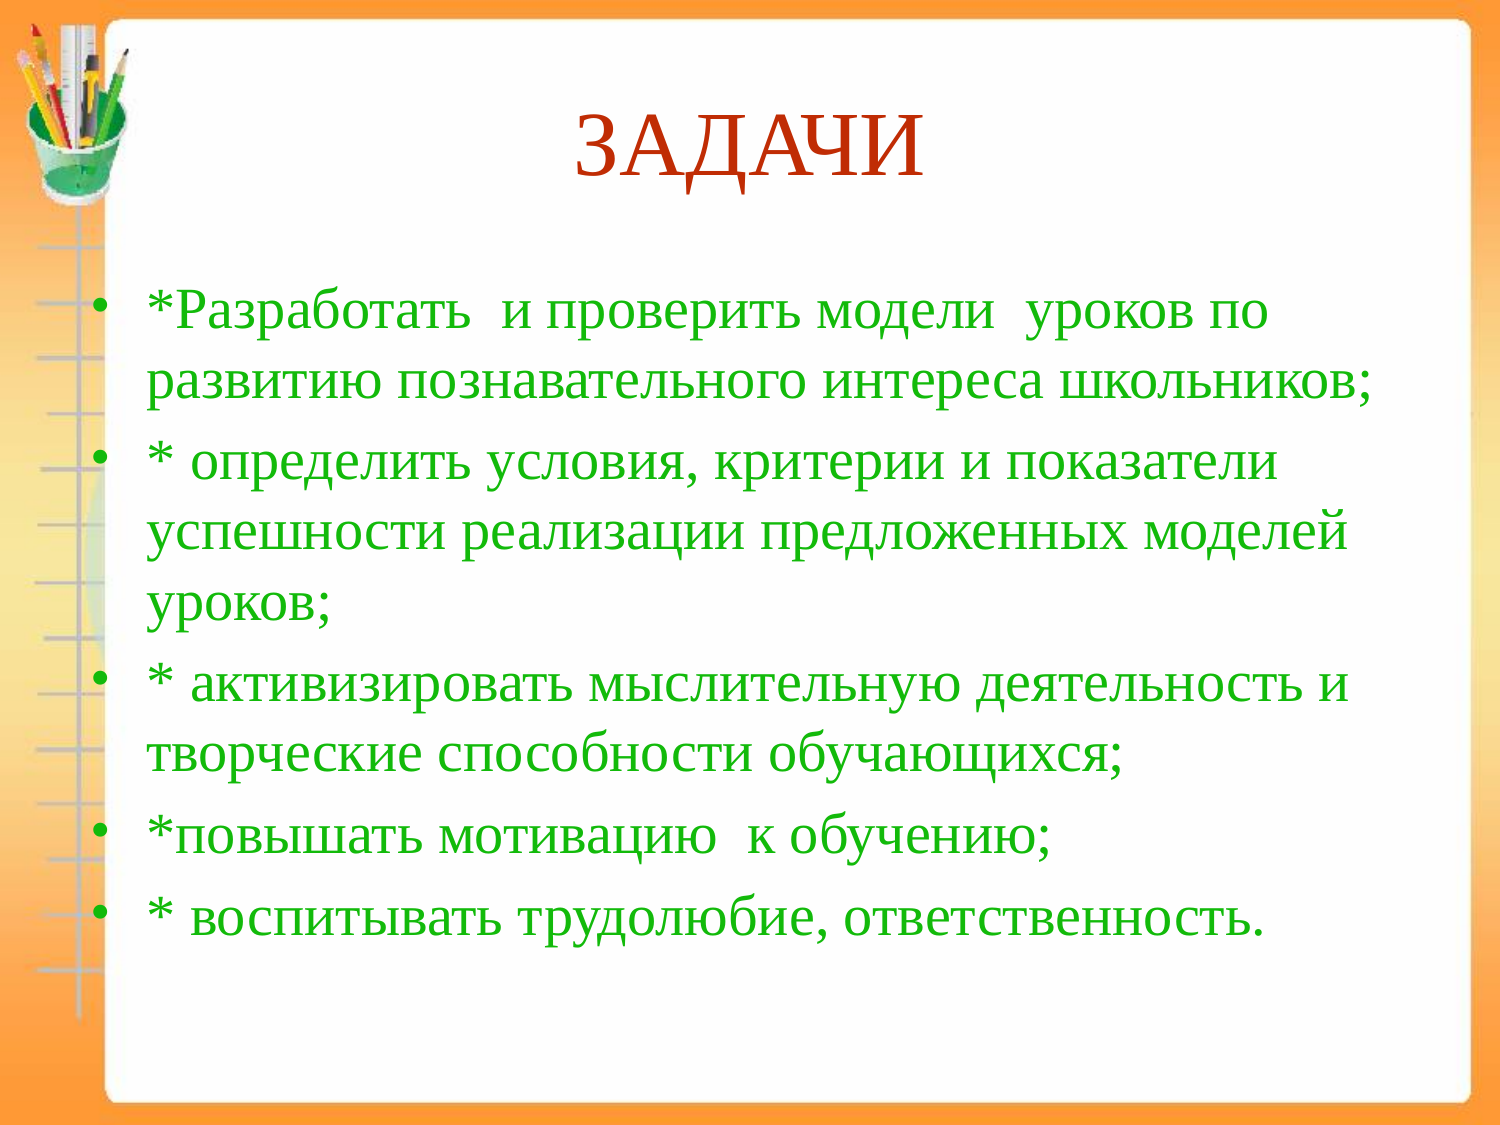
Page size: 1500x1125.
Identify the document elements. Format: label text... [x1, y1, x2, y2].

picture [0, 0, 1500, 1125]
list *Разработать и проверить модели уроков по развитию познавательного интереса школьников; * определить условия, критерии и показатели успешности реализации предложенных моделей уроков; * активизировать мыслительную деятельность и творческие способности обучающихся; *повышать мотивацию к обучению; * воспитывать трудолюбие, ответственность. [75, 262, 1425, 1005]
title ЗАДАЧИ [75, 45, 1425, 233]
